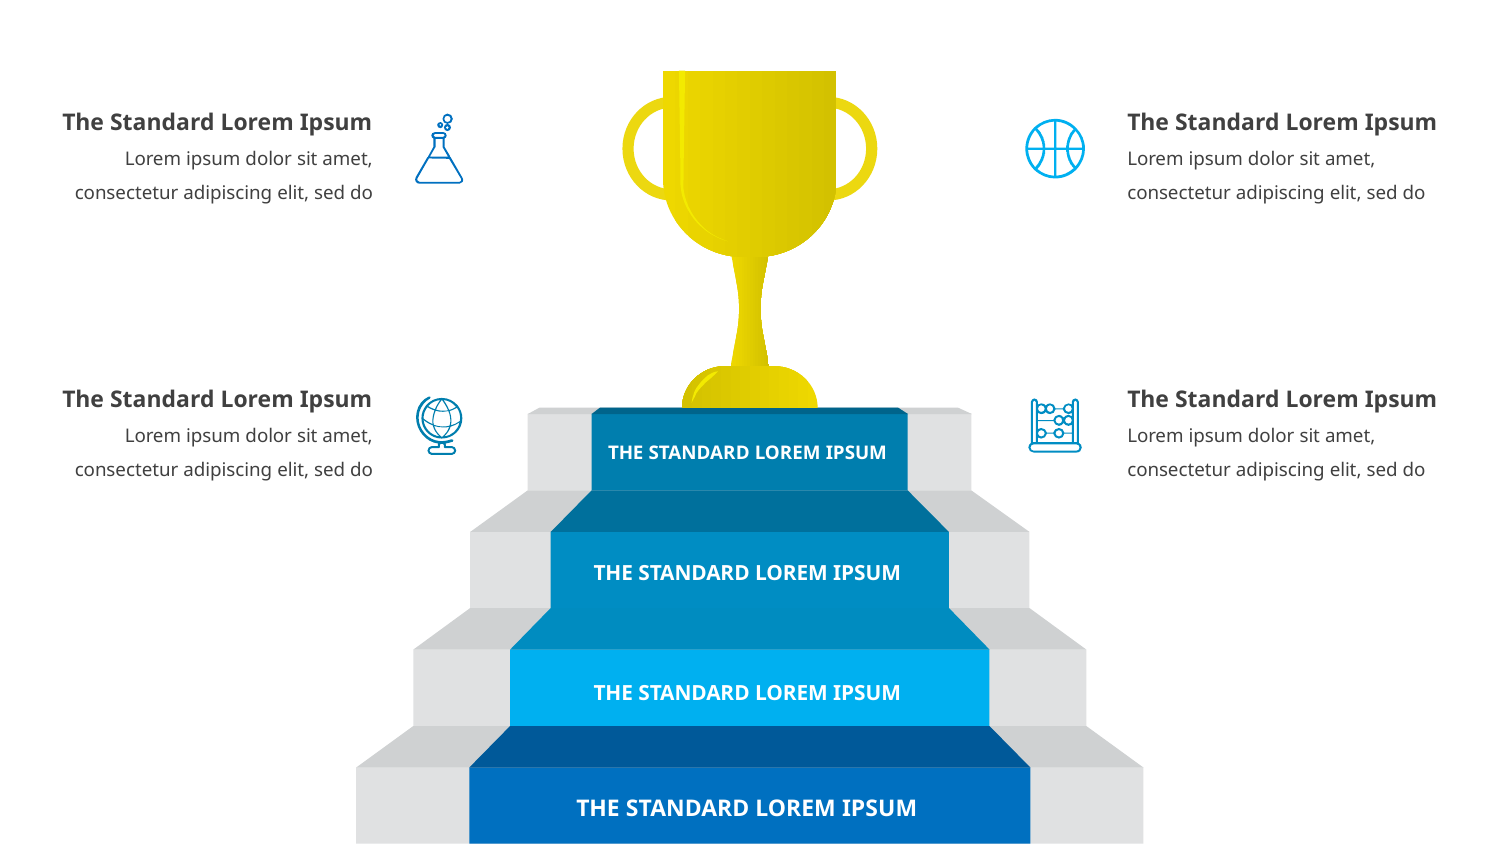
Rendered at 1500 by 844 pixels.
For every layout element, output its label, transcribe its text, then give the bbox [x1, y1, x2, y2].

text_box [1025, 118, 1085, 179]
text_box The Standard Lorem Ipsum Lorem ipsum dolor sit amet, consectetur adipiscing elit, sed do [58, 371, 373, 480]
text_box The Standard Lorem Ipsum Lorem ipsum dolor sit amet, consectetur adipiscing elit, sed do [1127, 94, 1442, 203]
text_box The Standard Lorem Ipsum Lorem ipsum dolor sit amet, consectetur adipiscing elit, sed do [1127, 371, 1442, 480]
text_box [622, 70, 878, 409]
text_box [1064, 398, 1079, 406]
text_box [355, 407, 1144, 844]
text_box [415, 395, 463, 456]
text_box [414, 113, 464, 184]
text_box The Standard Lorem Ipsum Lorem ipsum dolor sit amet, consectetur adipiscing elit, sed do [58, 94, 373, 203]
text_box [1030, 398, 1055, 406]
